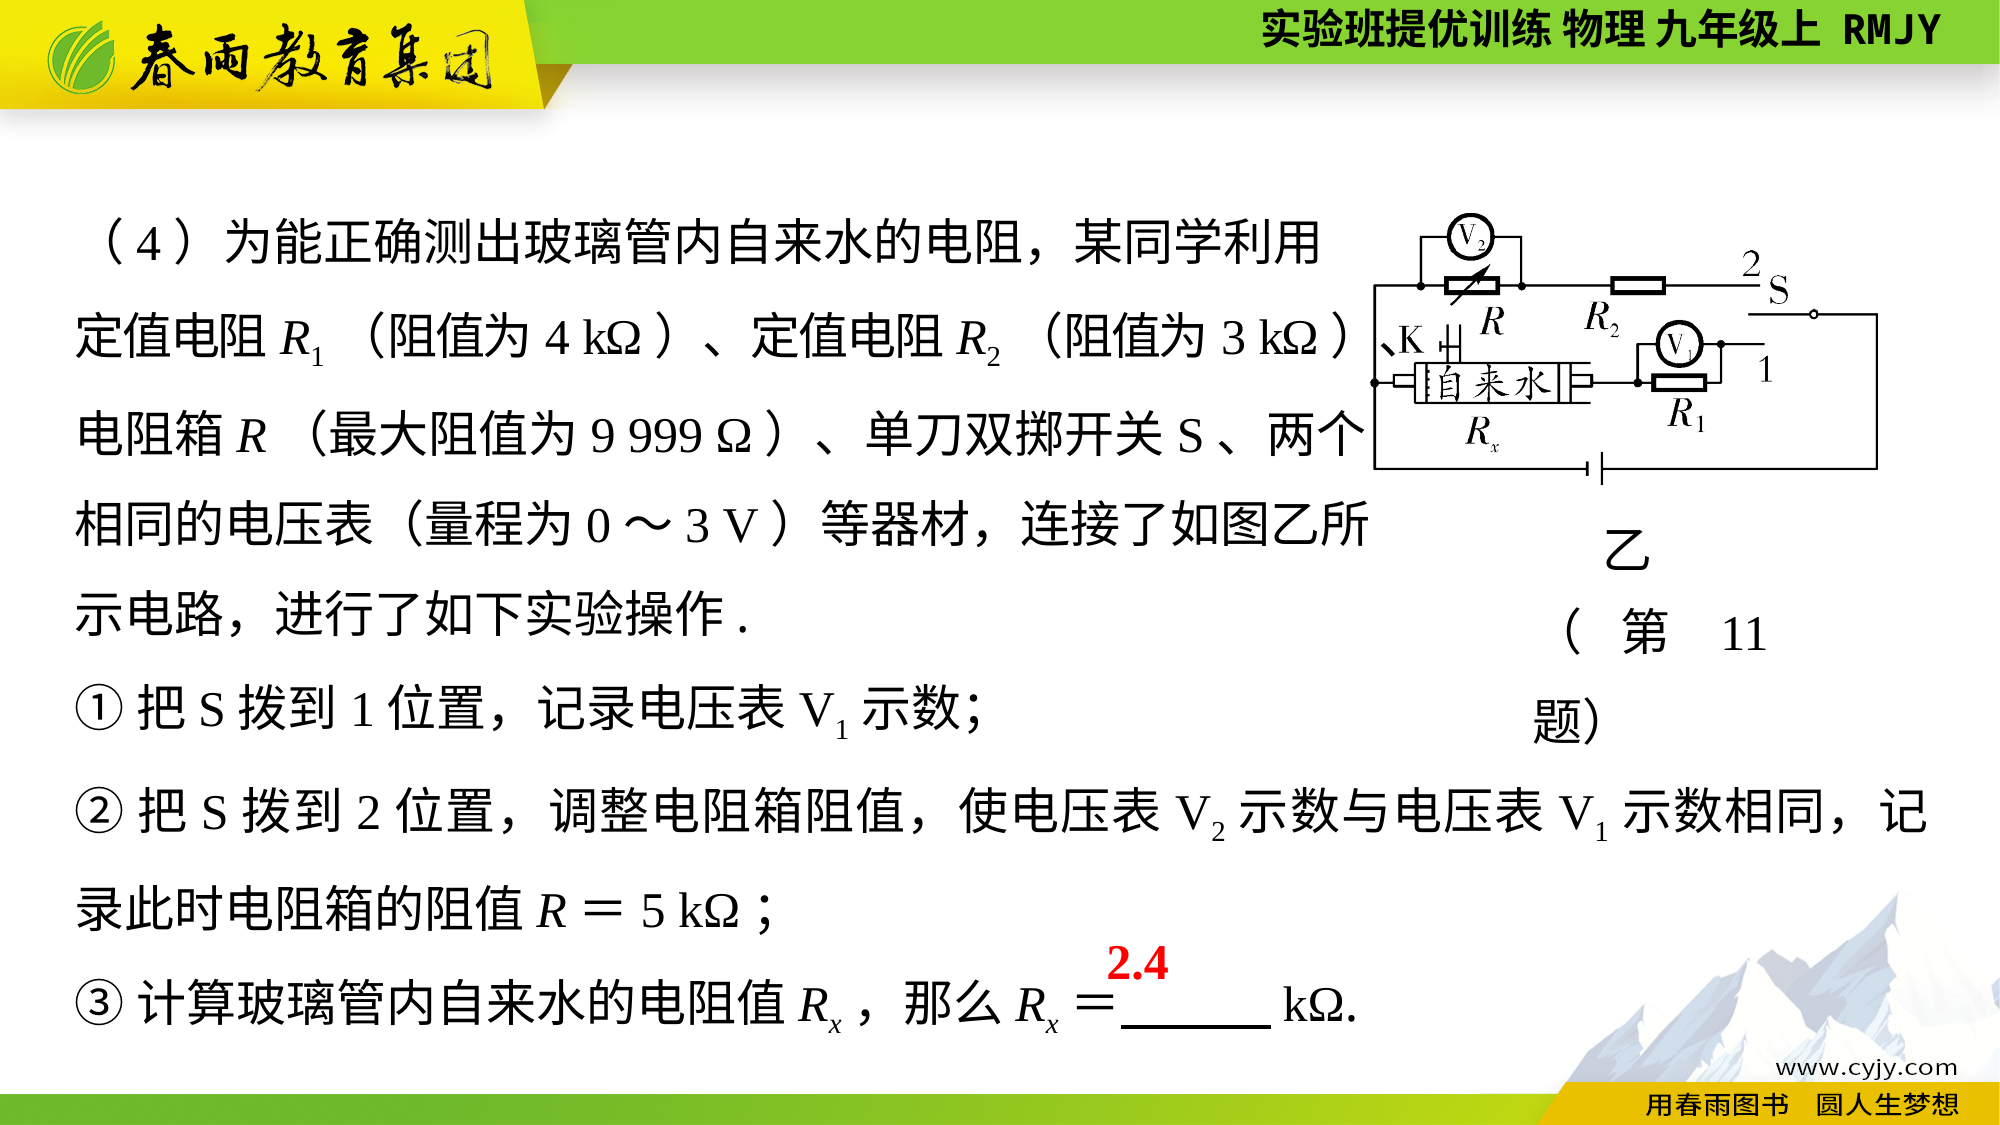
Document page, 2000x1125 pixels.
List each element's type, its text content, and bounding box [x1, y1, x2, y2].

text_box 2.4 [1091, 891, 1184, 997]
text_box （第11题） [1517, 562, 1795, 668]
list （4）为能正确测出玻璃管内自来水的电阻，某同学利用 定值电阻R1（阻值为4 kΩ）、定值电阻R2（阻值为3 kΩ）、 电阻箱R（最大阻值为9 999 Ω）、单刀双掷开关S、两个 相同的电压表（量程为0～3 V）等器材，连接了如图乙所 示电路，进行了如下实验操作. ①把S拨到1位置，记录电压表V1示数； ②把S拨到2位置，调整电阻箱阻值，使电压表V2示数与电压表V1示数相同，记录此时电阻箱的阻值R＝5 kΩ； ③计算玻璃管内自来水的电阻值Rx，那么Rx＝ kΩ. [59, 172, 1944, 1006]
text_box 乙 [1587, 497, 1668, 562]
picture [0, 0, 2000, 1125]
